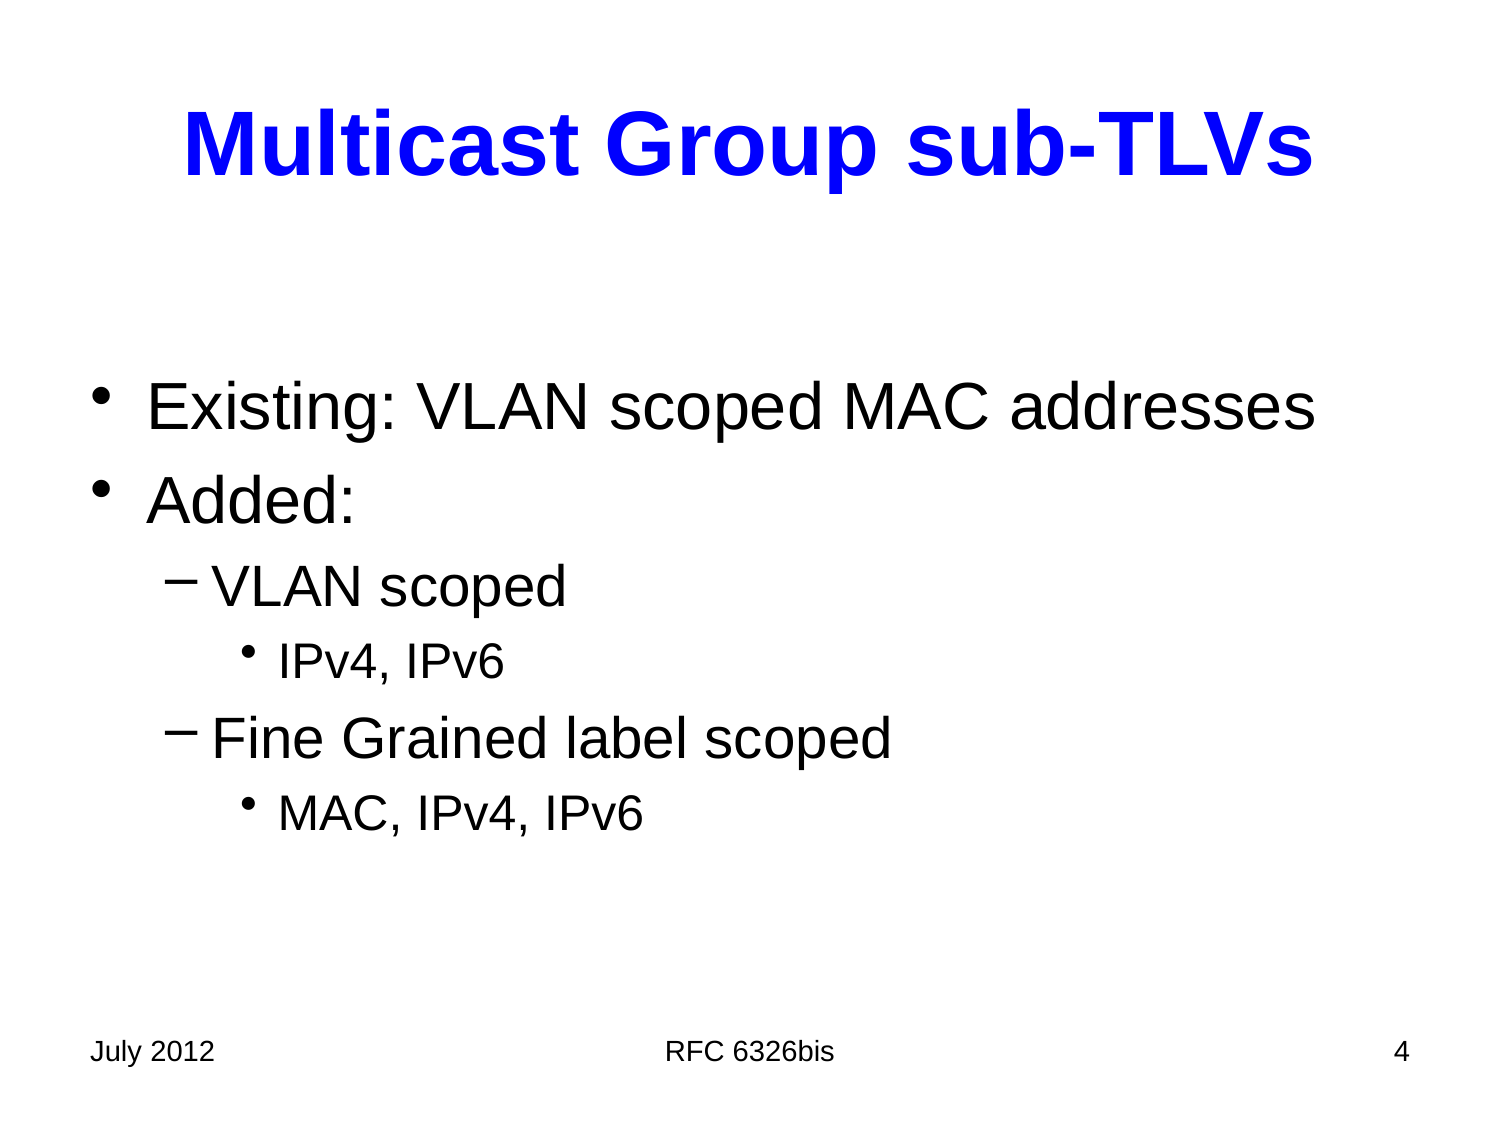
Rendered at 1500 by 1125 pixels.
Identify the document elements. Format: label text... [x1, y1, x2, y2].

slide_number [74, 1024, 426, 1103]
slide_number 4 [1074, 1024, 1426, 1103]
footer RFC 6326bis [512, 1024, 988, 1103]
title Multicast Group sub-TLVs [75, 45, 1425, 233]
list Existing: VLAN scoped MAC addresses Added: VLAN scoped IPv4, IPv6 Fine Grained label scoped MAC, IPv4, IPv6 [75, 262, 1425, 1005]
